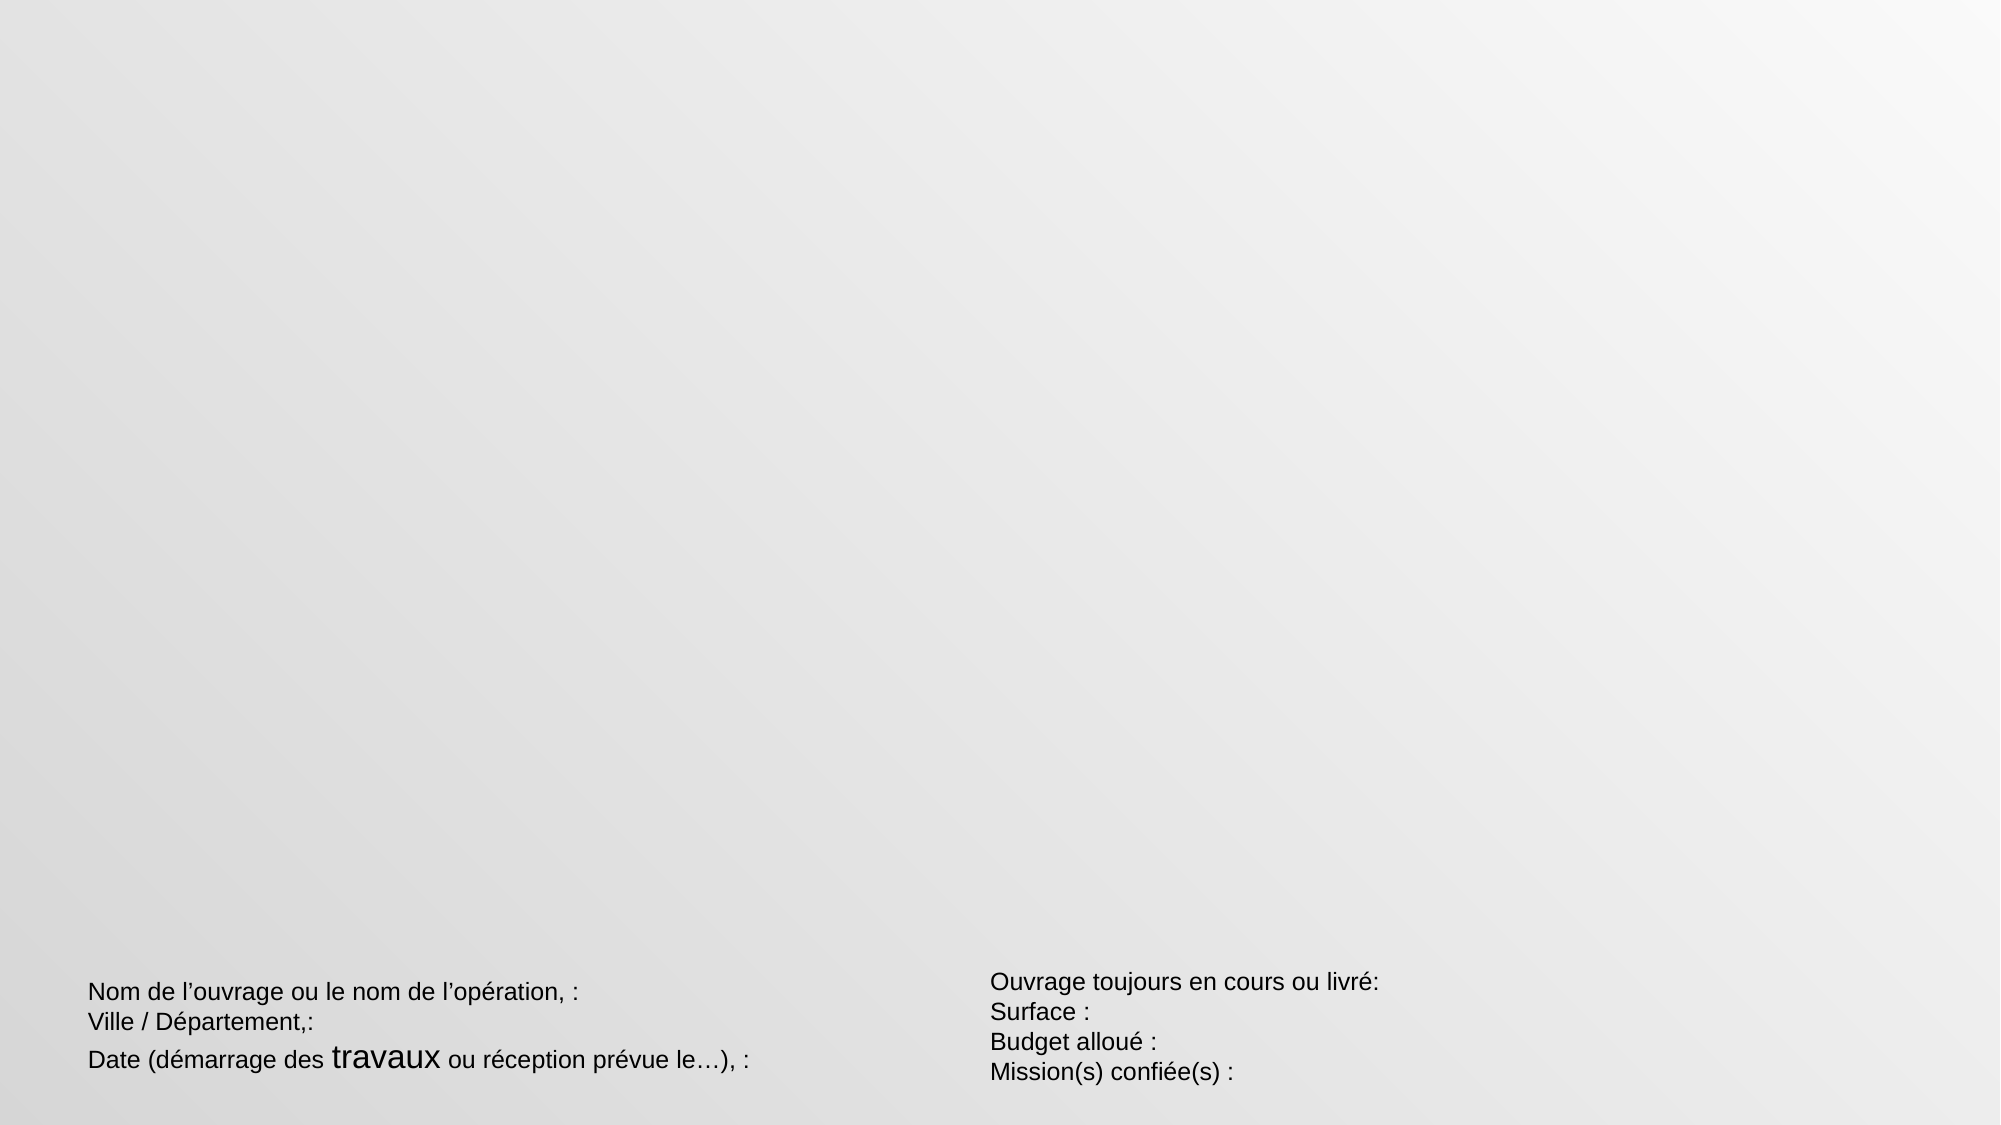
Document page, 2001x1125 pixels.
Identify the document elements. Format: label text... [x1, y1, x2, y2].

title Nom de l’ouvrage ou le nom de l’opération, : Ville / Département,: Date (démarrage des travaux ou réception prévue le…), : [72, 954, 975, 1098]
text_box Ouvrage toujours en cours ou livré: Surface : Budget alloué : Mission(s) confiée(s) : [974, 953, 1928, 1097]
